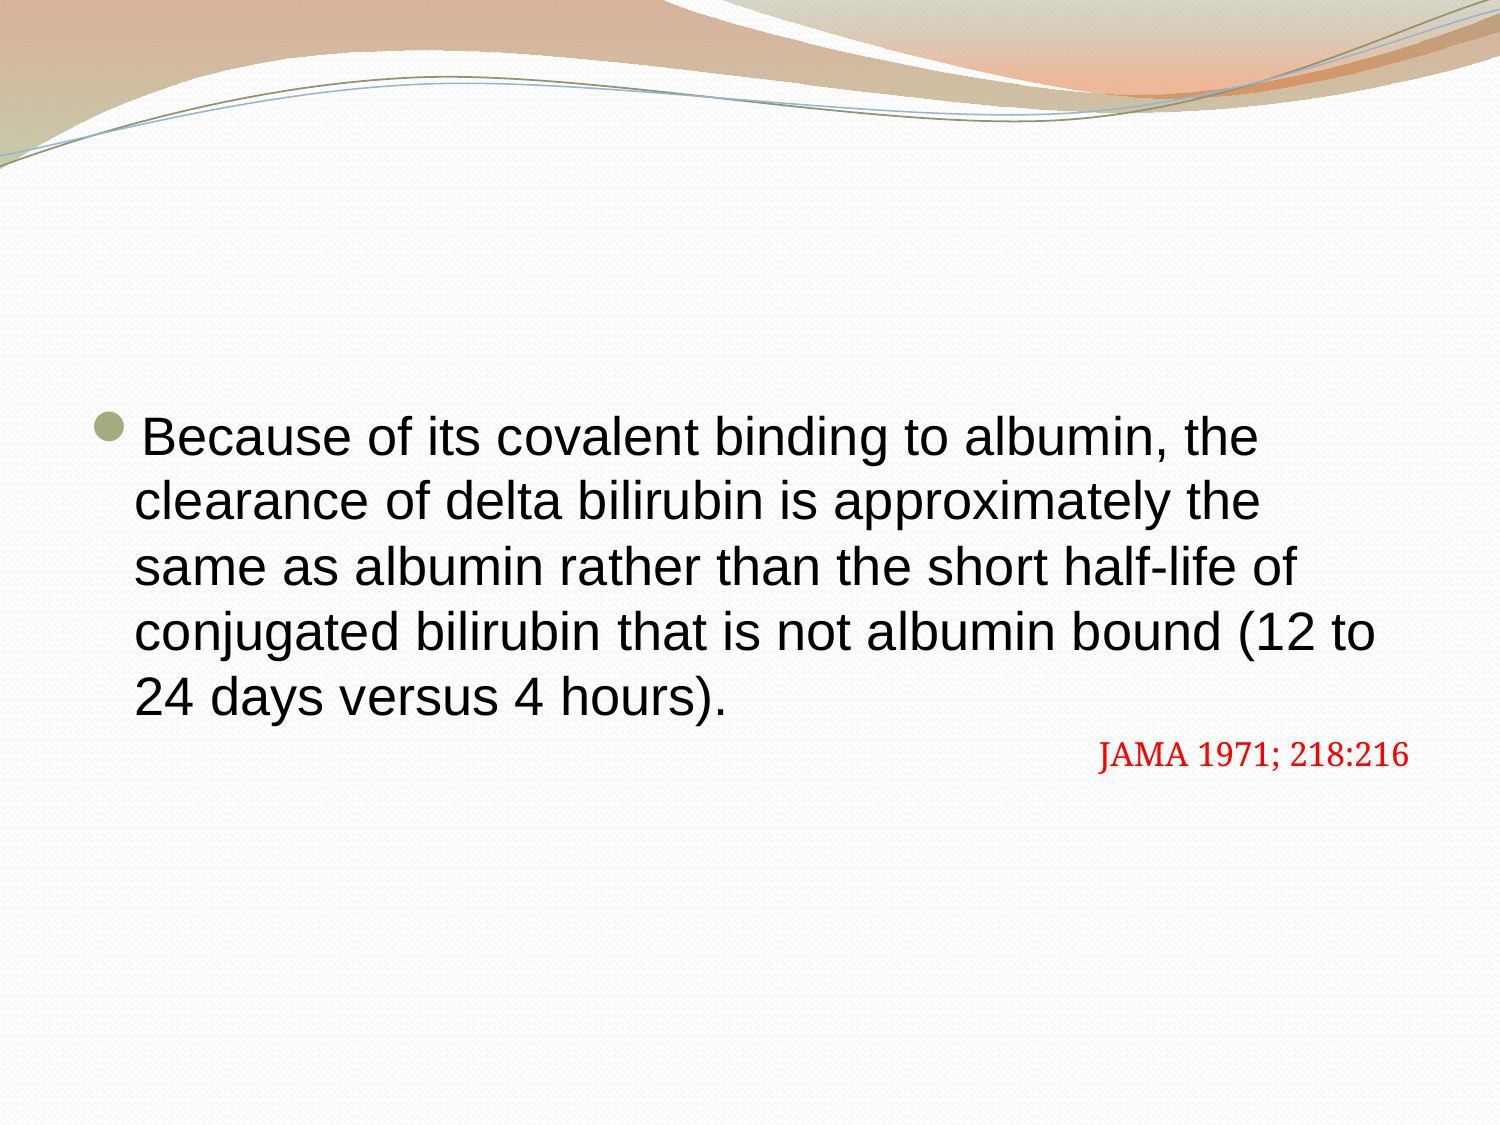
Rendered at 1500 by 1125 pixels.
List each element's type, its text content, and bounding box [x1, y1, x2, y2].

list Because of its covalent binding to albumin, the clearance of delta bilirubin is approximately the same as albumin rather than the short half-life of conjugated bilirubin that is not albumin bound (12 to 24 days versus 4 hours). JAMA 1971; 218:216 [75, 317, 1425, 1038]
